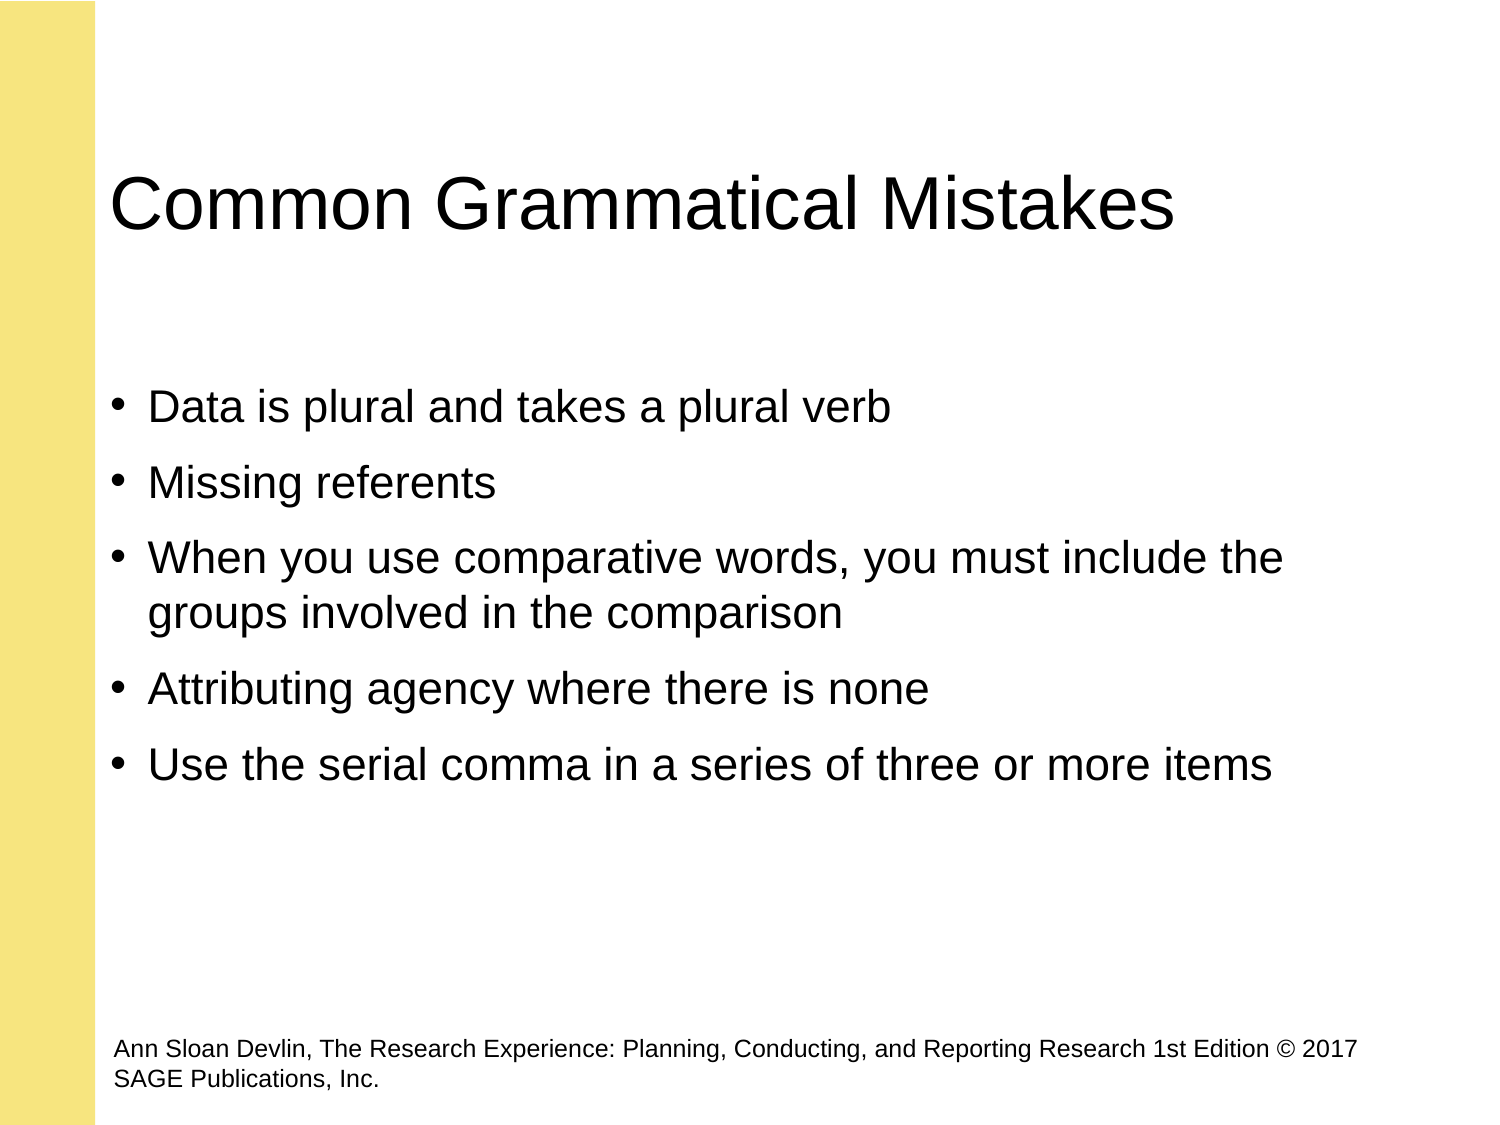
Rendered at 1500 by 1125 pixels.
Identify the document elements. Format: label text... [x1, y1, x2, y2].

picture [0, 1, 96, 1125]
list Data is plural and takes a plural verb Missing referents When you use comparative words, you must include the groups involved in the comparison Attributing agency where there is none Use the serial comma in a series of three or more items [95, 369, 1303, 857]
title Common Grammatical Mistakes [94, 151, 1195, 260]
